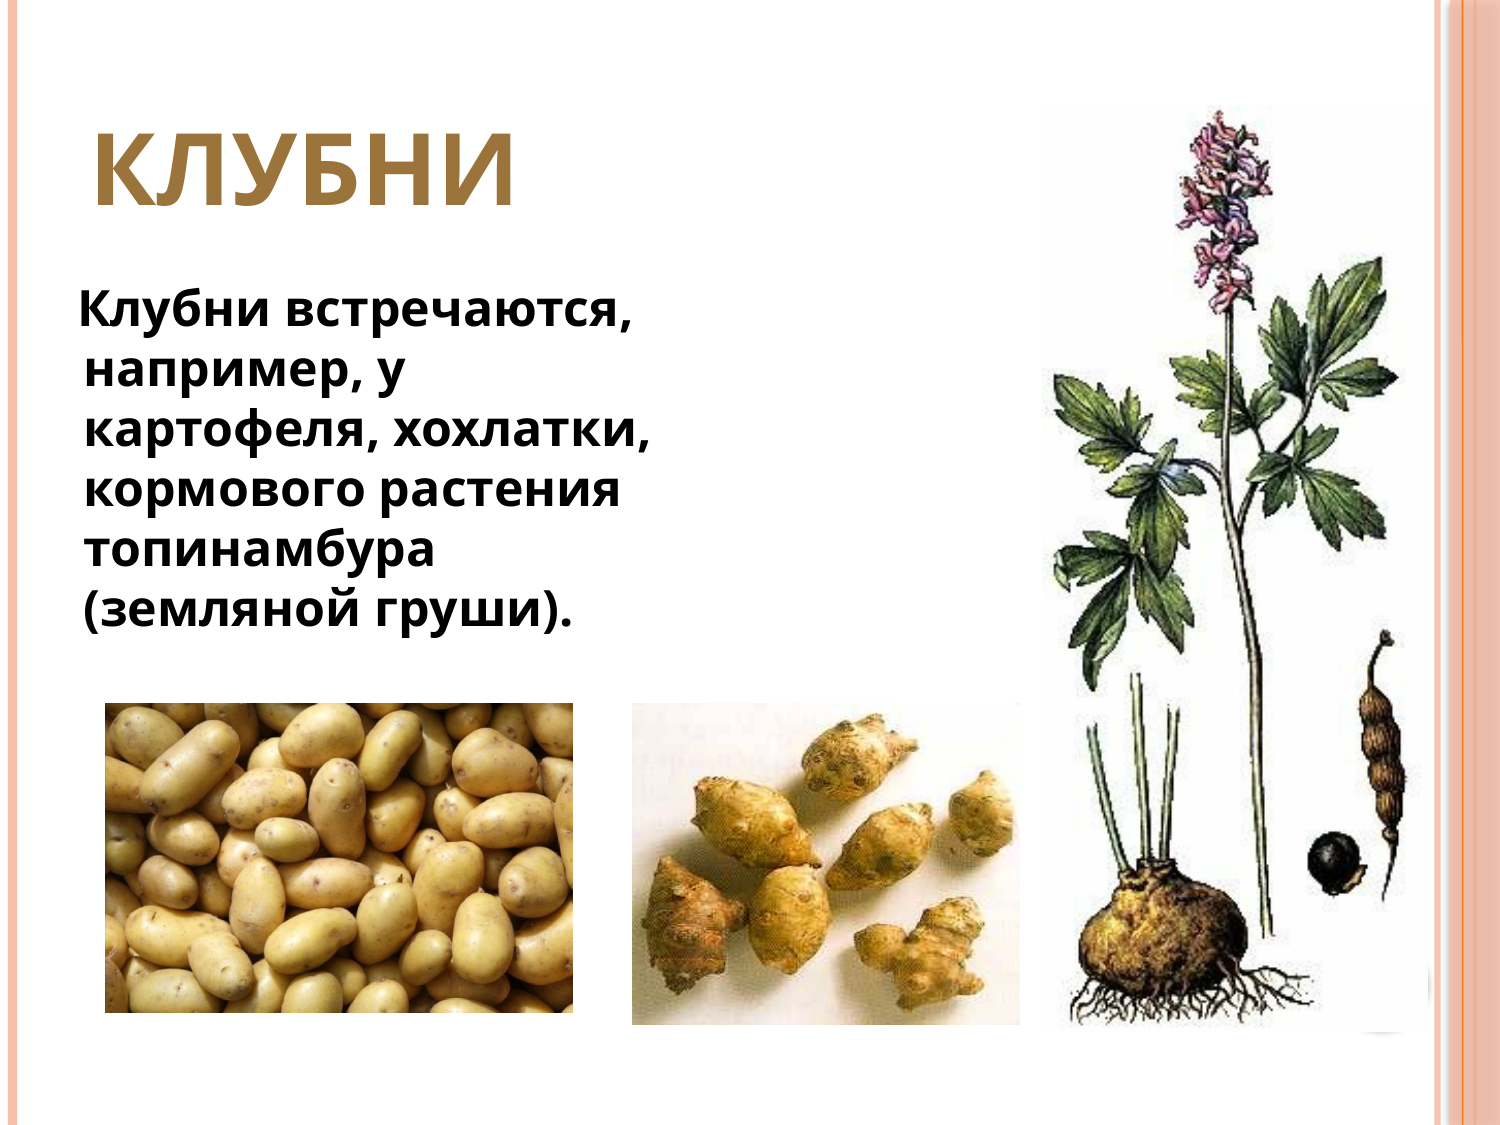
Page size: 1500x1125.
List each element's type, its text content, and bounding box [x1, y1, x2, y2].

list Клубни встречаются, например, у картофеля, хохлатки, кормового растения топинамбура (земляной груши). [23, 269, 687, 1069]
title Клубни [75, 45, 1300, 233]
picture [632, 702, 1020, 1026]
picture [104, 702, 574, 1014]
picture [1042, 104, 1429, 1032]
